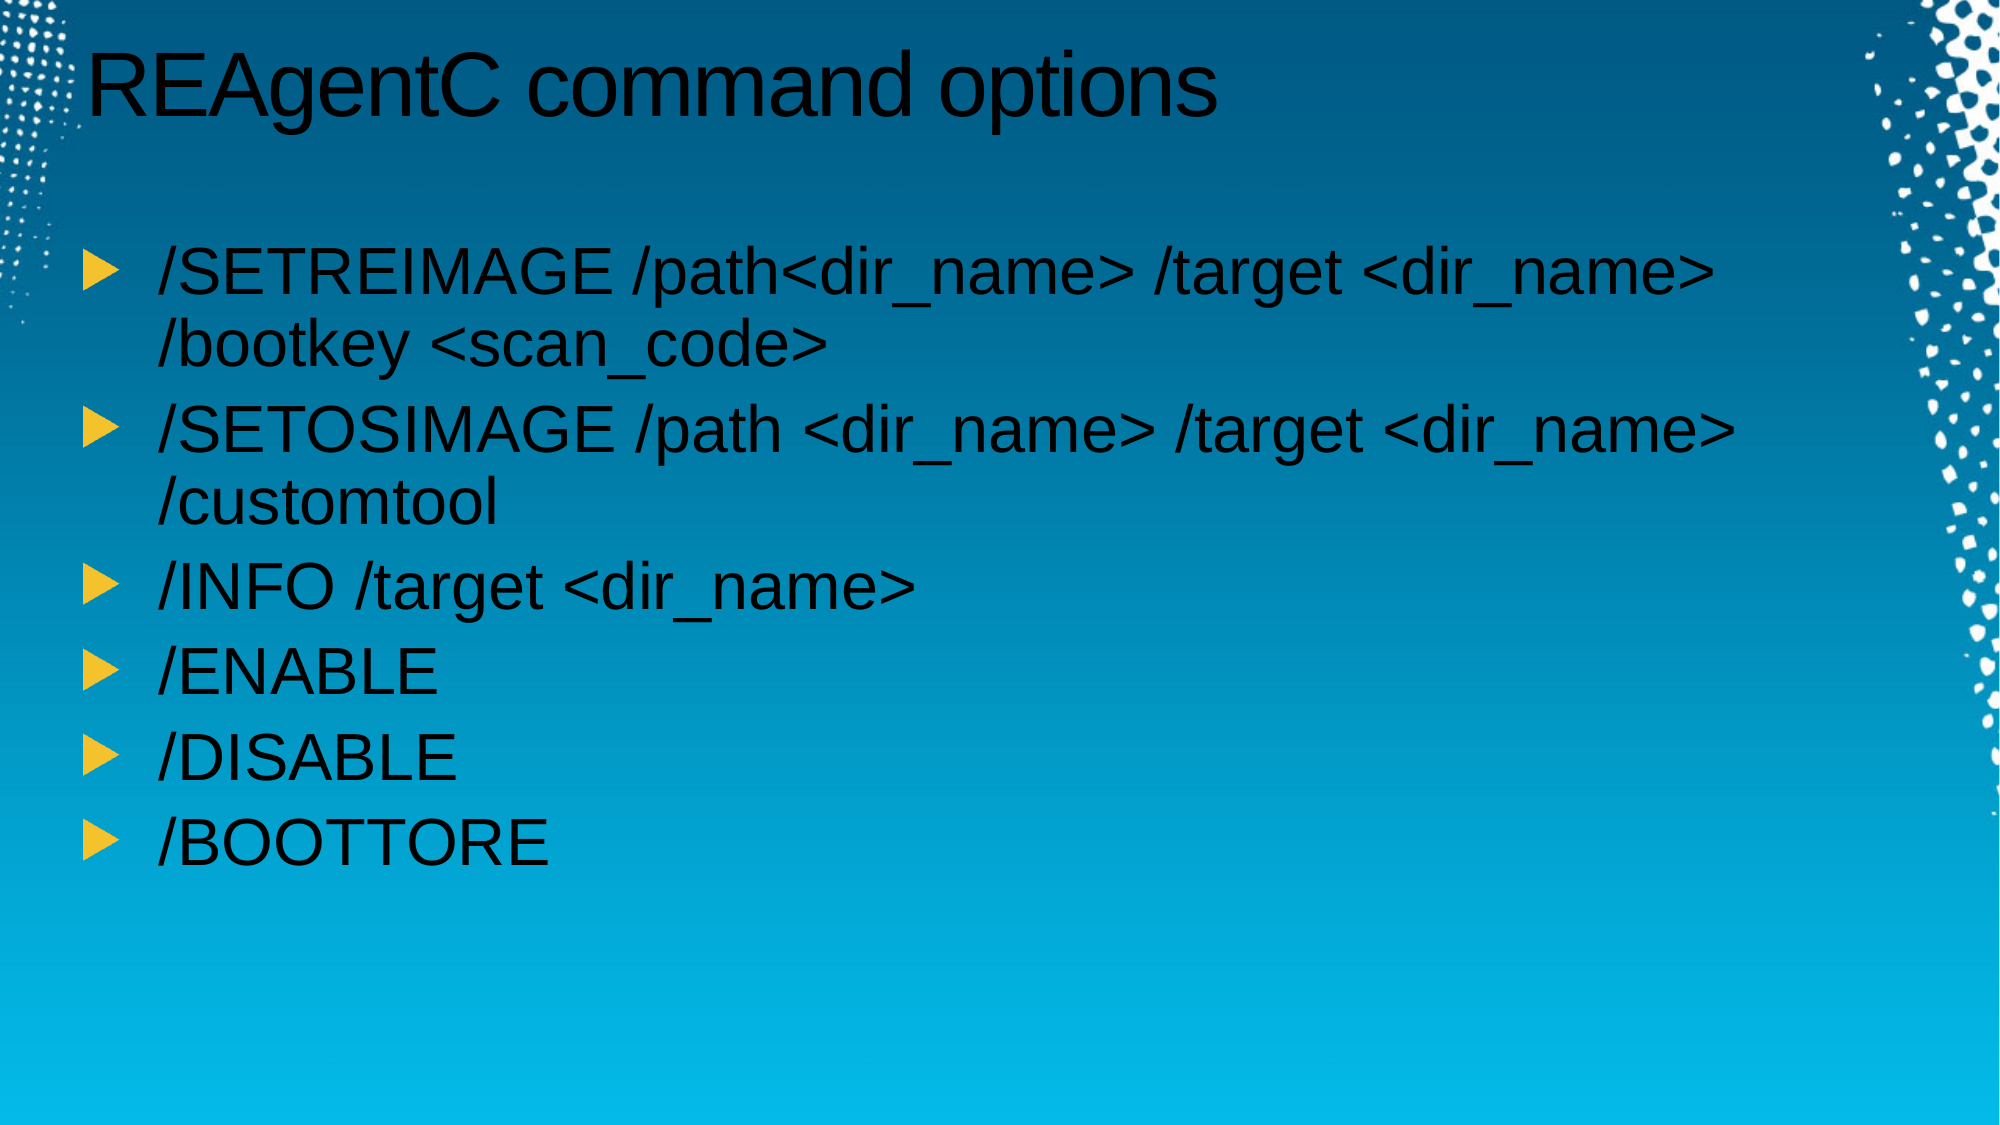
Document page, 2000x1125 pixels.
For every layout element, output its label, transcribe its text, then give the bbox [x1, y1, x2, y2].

picture [1950, 359, 1960, 366]
picture [1990, 492, 2000, 505]
picture [1991, 747, 2000, 765]
picture [1920, 257, 1932, 264]
picture [54, 76, 60, 83]
picture [1945, 213, 1955, 220]
picture [1963, 278, 1976, 291]
picture [1983, 404, 1992, 414]
picture [84, 564, 117, 603]
picture [56, 47, 64, 55]
picture [1988, 547, 2000, 561]
picture [1963, 589, 1976, 607]
picture [1981, 604, 2000, 620]
picture [1972, 570, 1986, 583]
picture [13, 41, 25, 49]
picture [1972, 312, 1985, 322]
picture [1892, 212, 1902, 216]
picture [33, 0, 42, 10]
picture [55, 62, 62, 69]
picture [1946, 525, 1956, 533]
picture [1889, 152, 1901, 166]
picture [1963, 335, 1972, 344]
picture [1942, 465, 1958, 483]
picture [1968, 481, 1978, 492]
picture [1984, 349, 1992, 357]
picture [1988, 691, 2000, 709]
picture [84, 735, 117, 774]
picture [45, 16, 55, 24]
picture [1942, 269, 1953, 276]
picture [0, 40, 9, 45]
picture [29, 27, 38, 38]
picture [58, 32, 66, 41]
picture [11, 55, 21, 64]
picture [1979, 657, 1995, 676]
picture [1921, 0, 1934, 8]
picture [47, 0, 57, 10]
picture [18, 0, 29, 6]
picture [42, 31, 53, 39]
picture [1915, 109, 1924, 119]
picture [1935, 431, 1946, 449]
picture [1922, 200, 1934, 207]
picture [1963, 535, 1977, 550]
picture [1941, 324, 1952, 332]
picture [1993, 321, 2000, 339]
picture [84, 250, 117, 289]
picture [1955, 557, 1965, 573]
picture [84, 650, 117, 689]
picture [1957, 187, 1971, 200]
picture [1898, 188, 1912, 198]
picture [9, 84, 15, 91]
picture [1938, 122, 1950, 133]
picture [16, 143, 21, 151]
picture [1932, 235, 1943, 241]
picture [1973, 368, 1982, 380]
picture [1969, 625, 1985, 642]
list /SETREIMAGE /path<dir_name> /target <dir_name> /bootkey <scan_code> /SETOSIMAGE /path <dir_name> /target <dir_name> /customtool /INFO /target <dir_name> /ENABLE /DISABLE /BOOTTORE [83, 237, 1917, 900]
picture [24, 72, 32, 79]
picture [1953, 301, 1962, 312]
picture [41, 59, 48, 67]
picture [1958, 445, 1968, 460]
picture [1992, 438, 2000, 448]
picture [1995, 582, 2000, 595]
picture [1929, 27, 1945, 45]
picture [0, 24, 9, 33]
picture [84, 820, 117, 859]
picture [1911, 223, 1918, 230]
picture [1925, 87, 1941, 99]
picture [1935, 379, 1948, 391]
picture [1982, 714, 1993, 729]
picture [30, 14, 40, 23]
picture [33, 116, 40, 124]
picture [3, 10, 11, 18]
picture [1980, 460, 1987, 469]
picture [1919, 367, 1930, 378]
picture [0, 155, 5, 163]
picture [16, 22, 23, 34]
picture [6, 97, 12, 105]
picture [31, 131, 37, 138]
picture [18, 13, 26, 19]
picture [1991, 637, 2000, 652]
picture [38, 74, 47, 80]
picture [1925, 141, 1935, 155]
picture [1948, 413, 1958, 424]
picture [33, 88, 42, 97]
picture [1926, 344, 1939, 358]
picture [1930, 291, 1941, 297]
picture [34, 101, 43, 111]
picture [1970, 426, 1980, 436]
picture [1946, 155, 1961, 167]
picture [17, 129, 23, 136]
title REAgentC command options [85, 37, 1914, 138]
picture [26, 57, 34, 68]
picture [1974, 683, 1985, 694]
picture [1960, 392, 1970, 403]
picture [1935, 0, 2000, 306]
picture [1935, 177, 1945, 189]
picture [1994, 382, 2000, 391]
picture [1917, 308, 1929, 326]
picture [1955, 246, 1965, 256]
picture [1952, 502, 1967, 516]
picture [1978, 517, 1987, 527]
picture [1928, 399, 1939, 415]
picture [28, 42, 36, 53]
picture [1914, 164, 1923, 177]
picture [43, 42, 49, 53]
picture [10, 69, 17, 78]
picture [84, 407, 117, 446]
